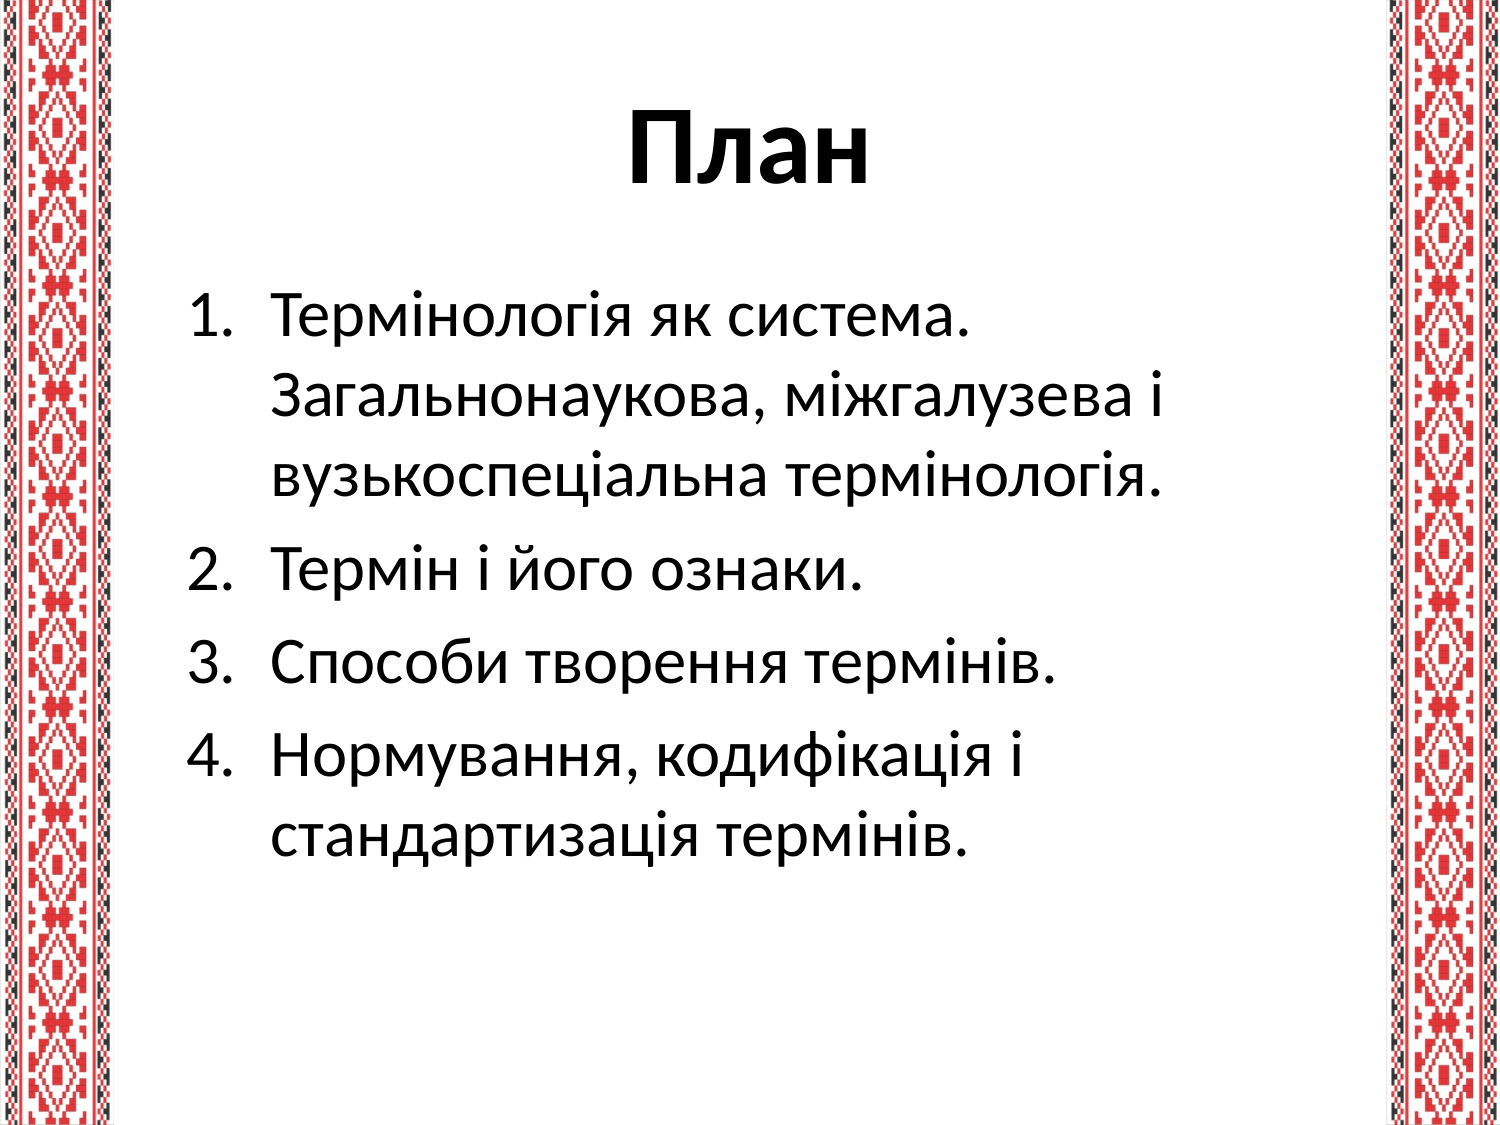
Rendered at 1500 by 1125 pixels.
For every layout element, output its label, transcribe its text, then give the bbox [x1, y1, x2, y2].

list Термінологія як система. Загальнонаукова, міжгалузева і вузькоспеціальна термінологія. Термін і його ознаки. Способи творення термінів. Нормування, кодифікація і стандартизація термінів. [171, 262, 1386, 1005]
picture [0, 1, 620, 1124]
picture [880, 1, 1500, 1124]
title План [114, 45, 1386, 233]
